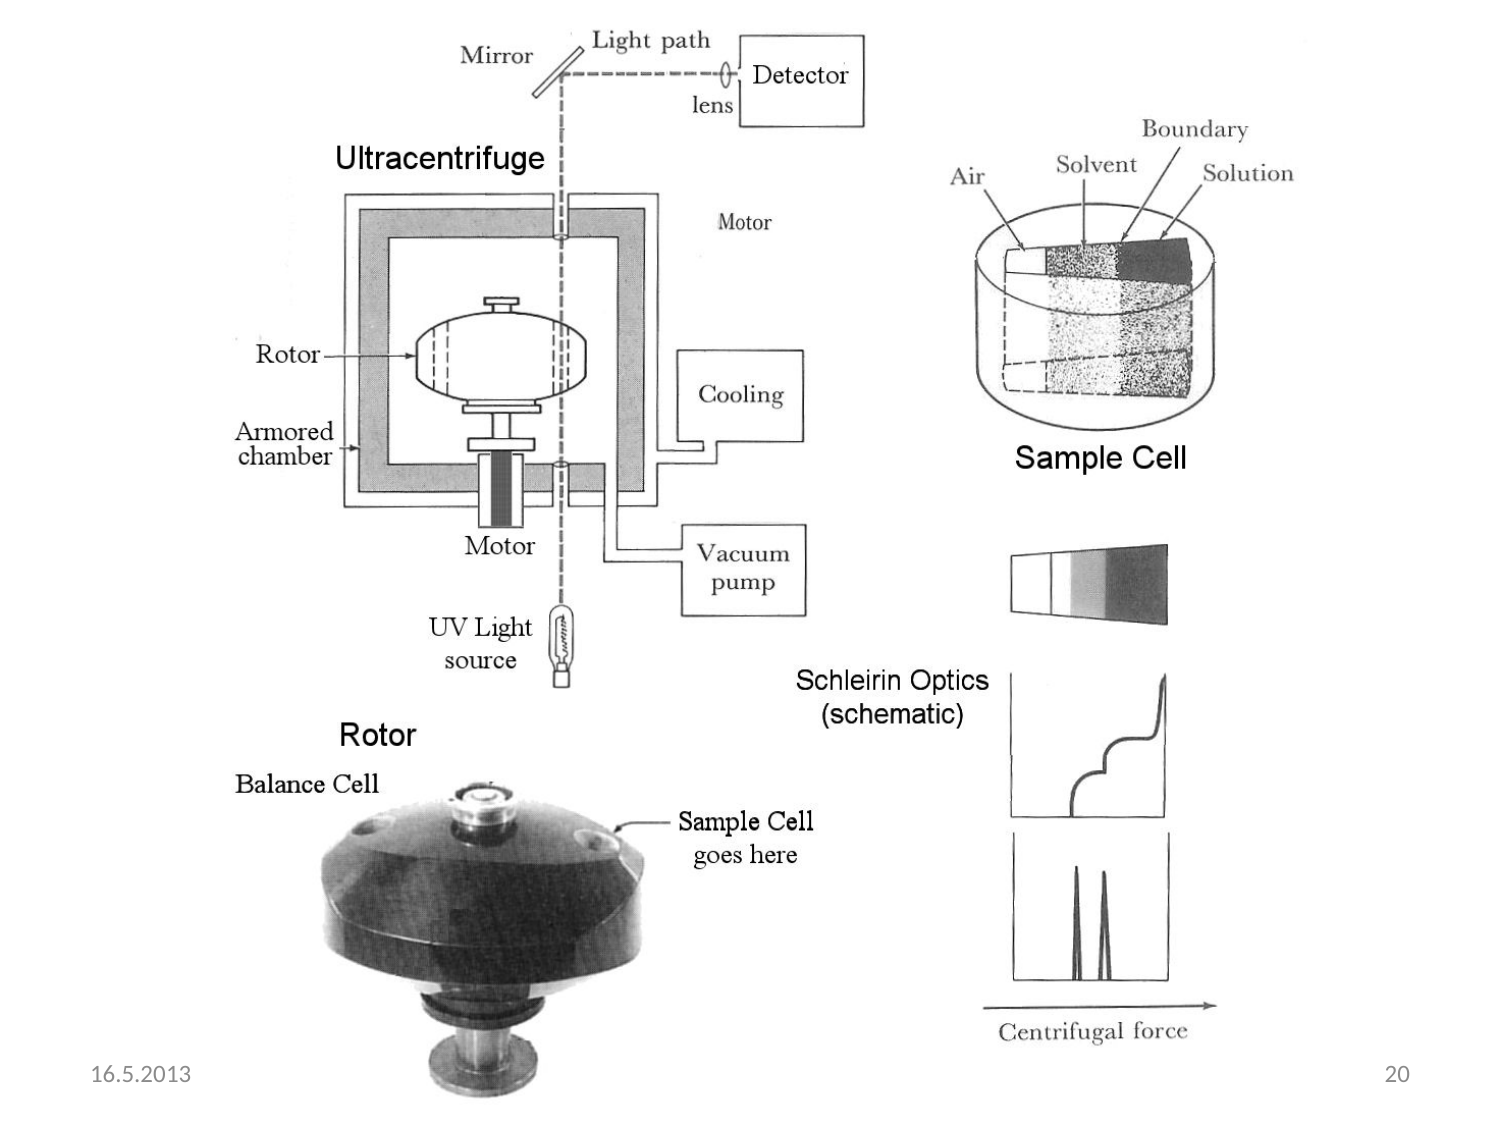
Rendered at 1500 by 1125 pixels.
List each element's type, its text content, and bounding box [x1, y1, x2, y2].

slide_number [75, 1042, 209, 1103]
picture [214, 4, 1336, 1125]
slide_number 20 [1341, 1042, 1425, 1103]
